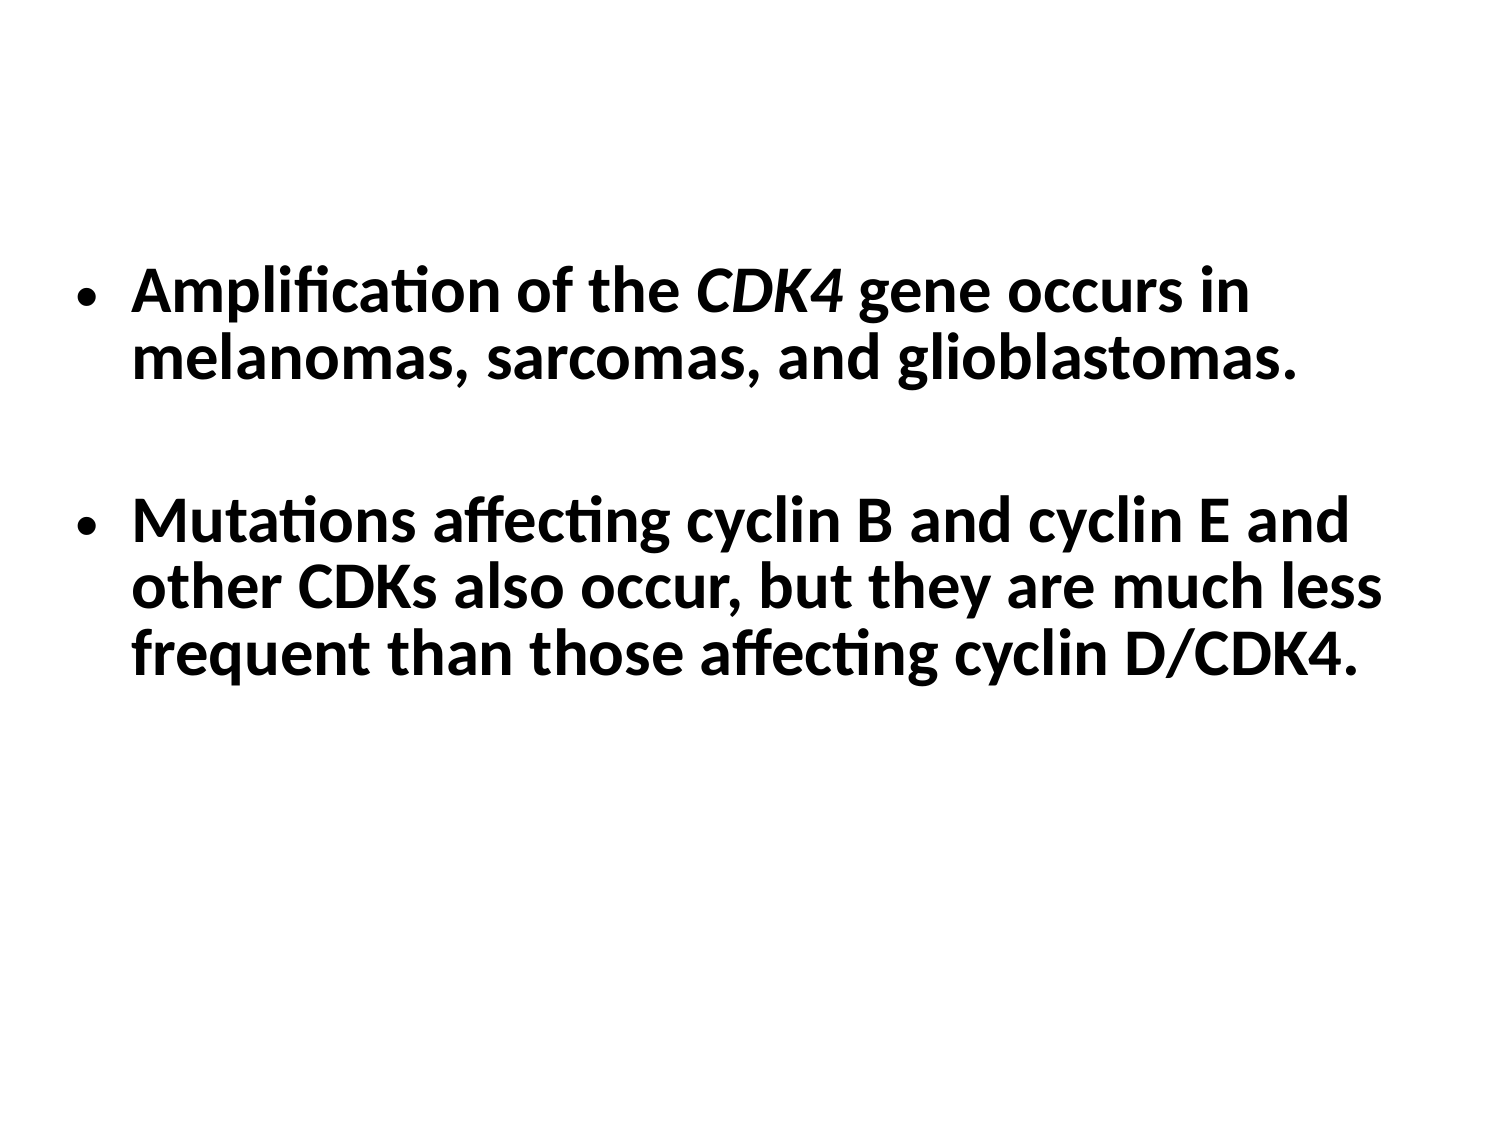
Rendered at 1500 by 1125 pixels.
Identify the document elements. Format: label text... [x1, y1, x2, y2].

list Amplification of the CDK4 gene occurs in melanomas, sarcomas, and glioblastomas. Mutations affecting cyclin B and cyclin E and other CDKs also occur, but they are much less frequent than those affecting cyclin D/CDK4. [75, 262, 1425, 1005]
